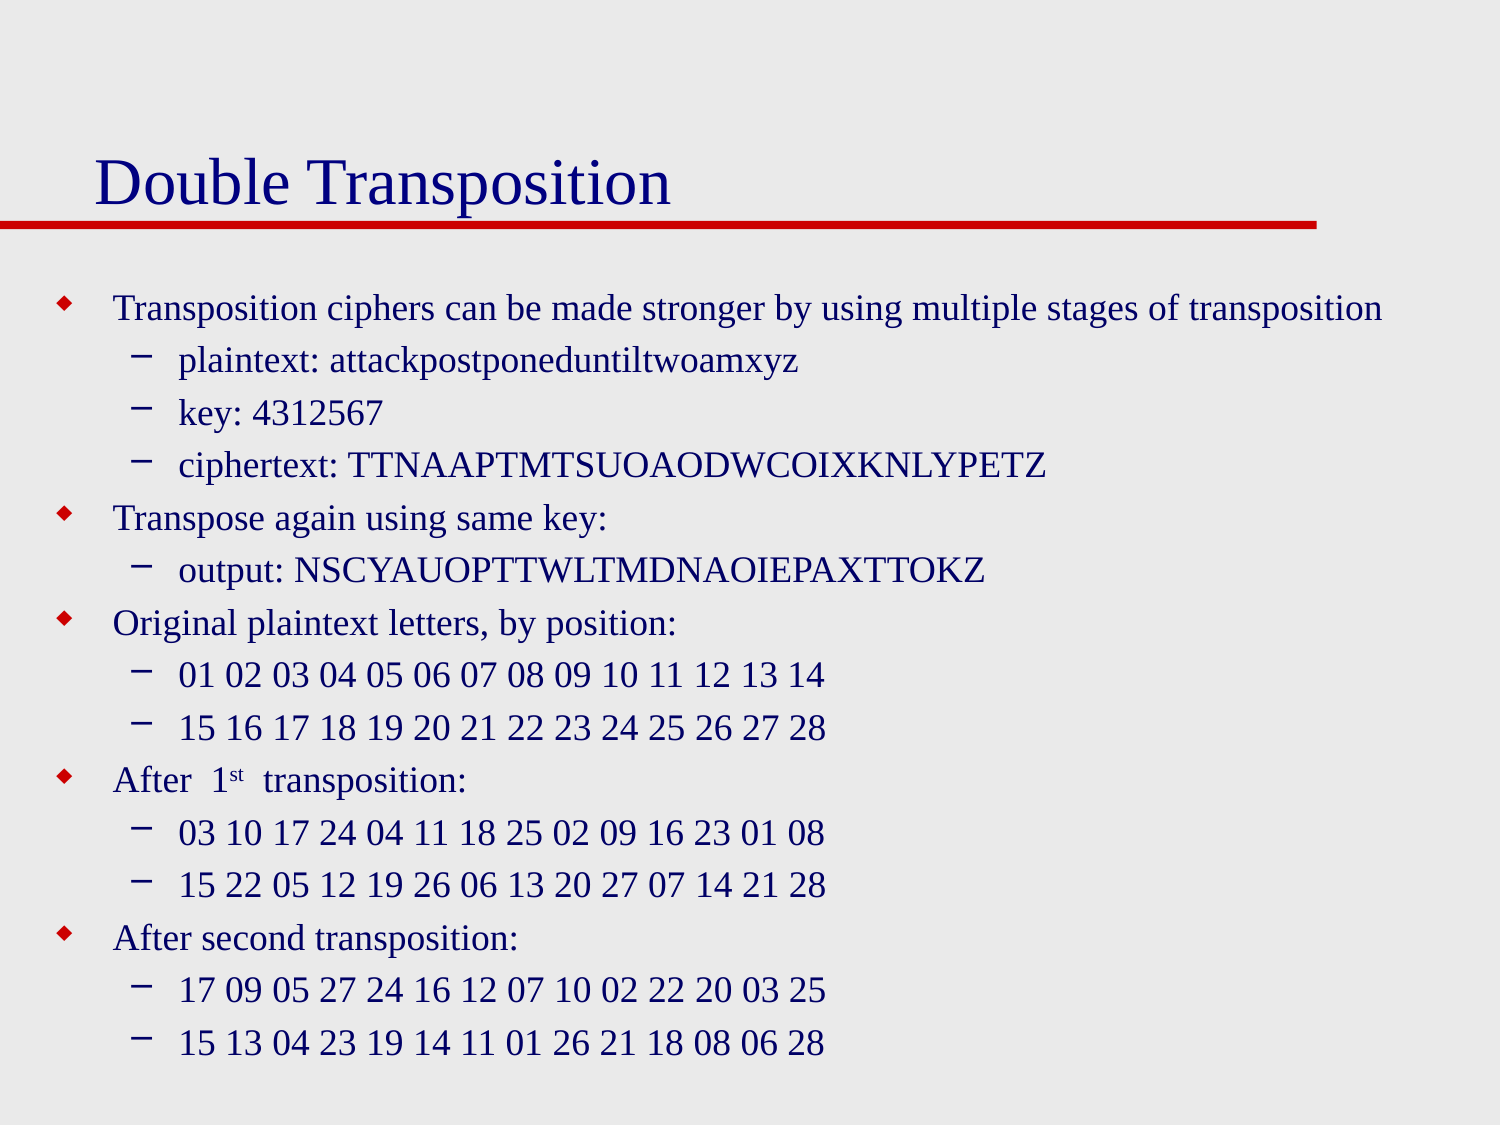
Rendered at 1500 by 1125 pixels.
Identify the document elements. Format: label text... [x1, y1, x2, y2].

list Transposition ciphers can be made stronger by using multiple stages of transposition plaintext: attackpostponeduntiltwoamxyz key: 4312567 ciphertext: TTNAAPTMTSUOAODWCOIXKNLYPETZ Transpose again using same key: output: NSCYAUOPTTWLTMDNAOIEPAXTTOKZ Original plaintext letters, by position: 01 02 03 04 05 06 07 08 09 10 11 12 13 14 15 16 17 18 19 20 21 22 23 24 25 26 27 28 After 1st transposition: 03 10 17 24 04 11 18 25 02 09 16 23 01 08 15 22 05 12 19 26 06 13 20 27 07 14 21 28 After second transposition: 17 09 05 27 24 16 12 07 10 02 22 20 03 25 15 13 04 23 19 14 11 01 26 21 18 08 06 28 [41, 274, 1438, 951]
title Double Transposition [62, 43, 1338, 226]
